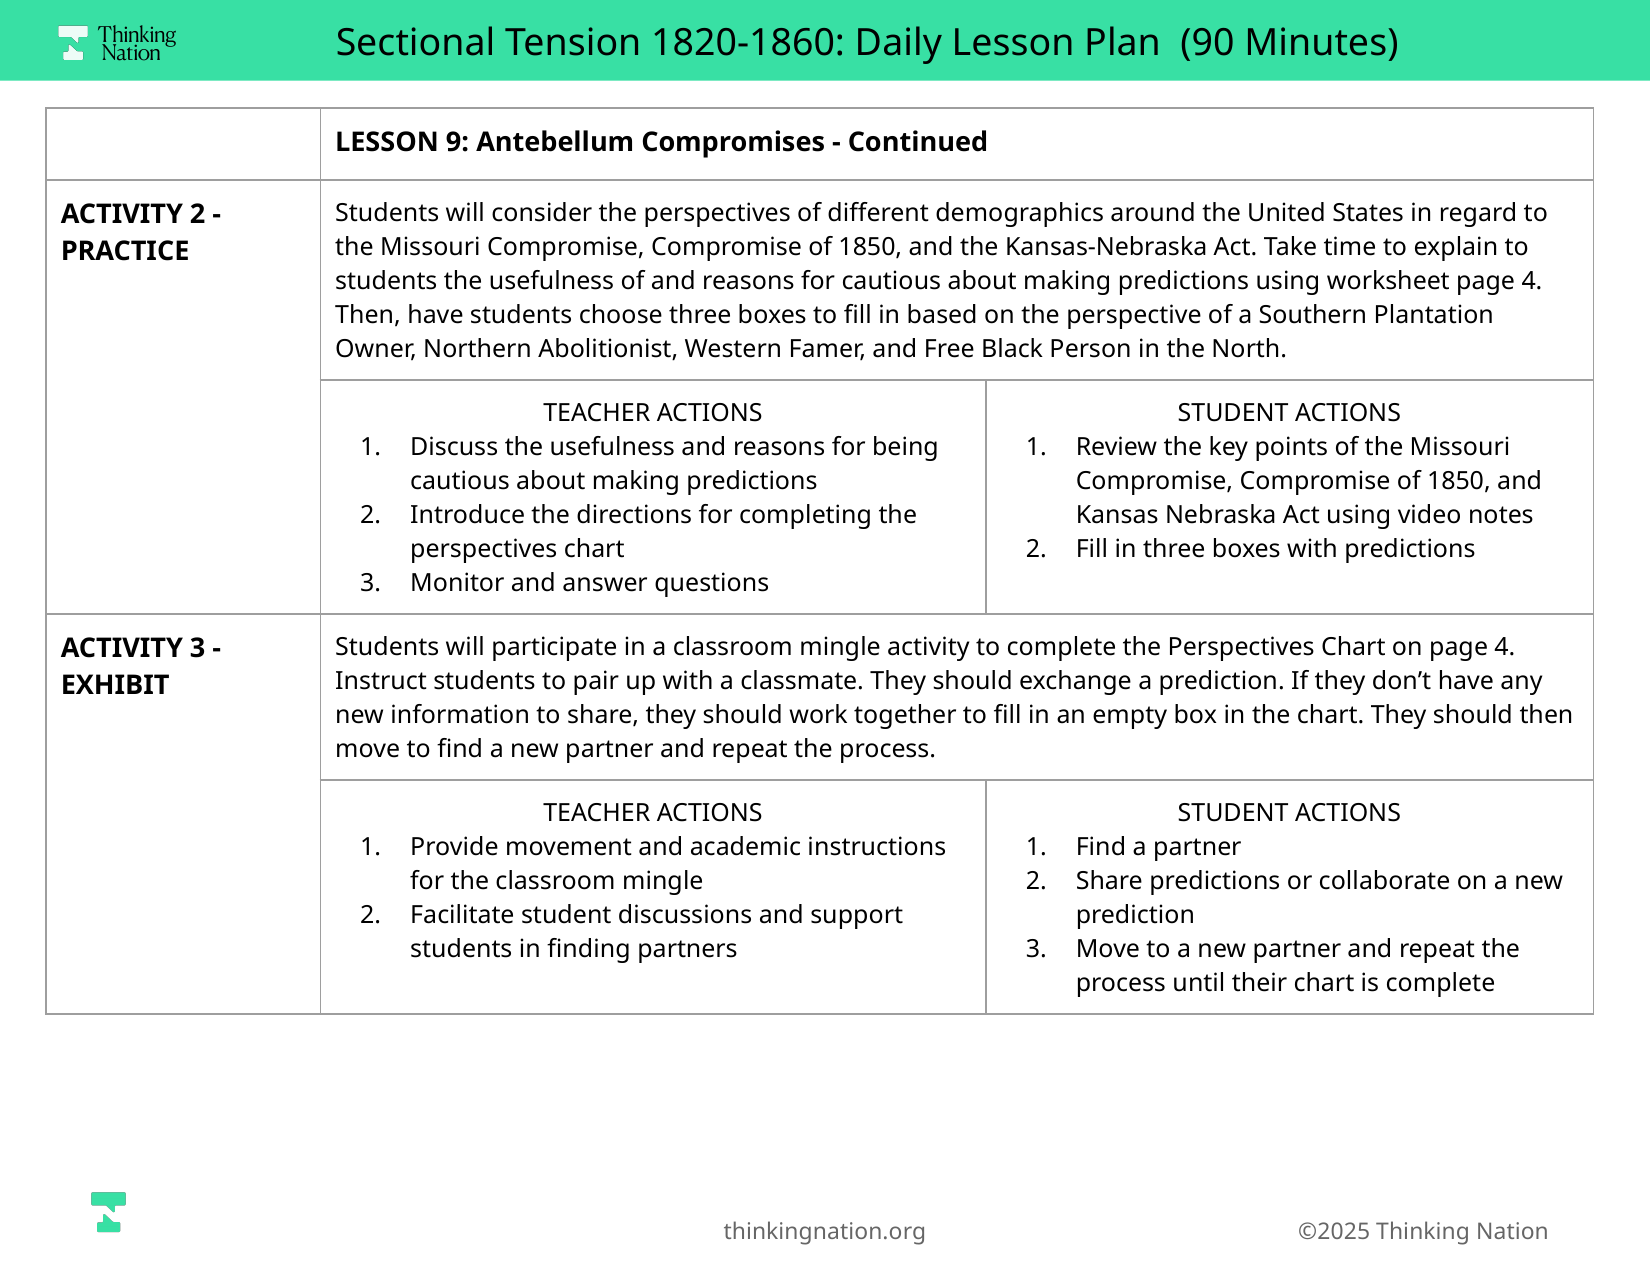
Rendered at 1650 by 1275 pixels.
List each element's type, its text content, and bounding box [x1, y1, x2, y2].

table_header [47, 109, 320, 179]
text_box ©2025 Thinking Nation [1174, 1200, 1566, 1240]
table_cell TEACHER ACTIONS Discuss the usefulness and reasons for being cautious about making predictions Introduce the directions for completing the perspectives chart Monitor and answer questions [321, 381, 985, 613]
table_cell ACTIVITY 2 - PRACTICE [47, 181, 320, 613]
table_cell STUDENT ACTIONS Review the key points of the Missouri Compromise, Compromise of 1850, and Kansas Nebraska Act using video notes Fill in three boxes with predictions [987, 381, 1593, 613]
table_header LESSON 9: Antebellum Compromises - Continued [321, 109, 1593, 179]
table_cell STUDENT ACTIONS Find a partner Share predictions or collaborate on a new prediction Move to a new partner and repeat the process until their chart is complete [987, 781, 1593, 1013]
text_box Sectional Tension 1820-1860: Daily Lesson Plan (90 Minutes) [0, 0, 1650, 81]
picture [80, 1184, 136, 1240]
table_cell Students will participate in a classroom mingle activity to complete the Perspectives Chart on page 4. Instruct students to pair up with a classmate. They should exchange a prediction. If they don’t have any new information to share, they should work together to fill in an empty box in the chart. They should then move to find a new partner and repeat the process. [321, 615, 1593, 779]
table_cell TEACHER ACTIONS Provide movement and academic instructions for the classroom mingle Facilitate student discussions and support students in finding partners [321, 781, 985, 1013]
table_cell Students will consider the perspectives of different demographics around the United States in regard to the Missouri Compromise, Compromise of 1850, and the Kansas-Nebraska Act. Take time to explain to students the usefulness of and reasons for cautious about making predictions using worksheet page 4. Then, have students choose three boxes to fill in based on the perspective of a Southern Plantation Owner, Northern Abolitionist, Western Famer, and Free Black Person in the North. [321, 181, 1593, 379]
picture [45, 14, 180, 85]
table_cell ACTIVITY 3 - EXHIBIT [47, 615, 320, 1013]
text_box thinkingnation.org [629, 1200, 1021, 1240]
